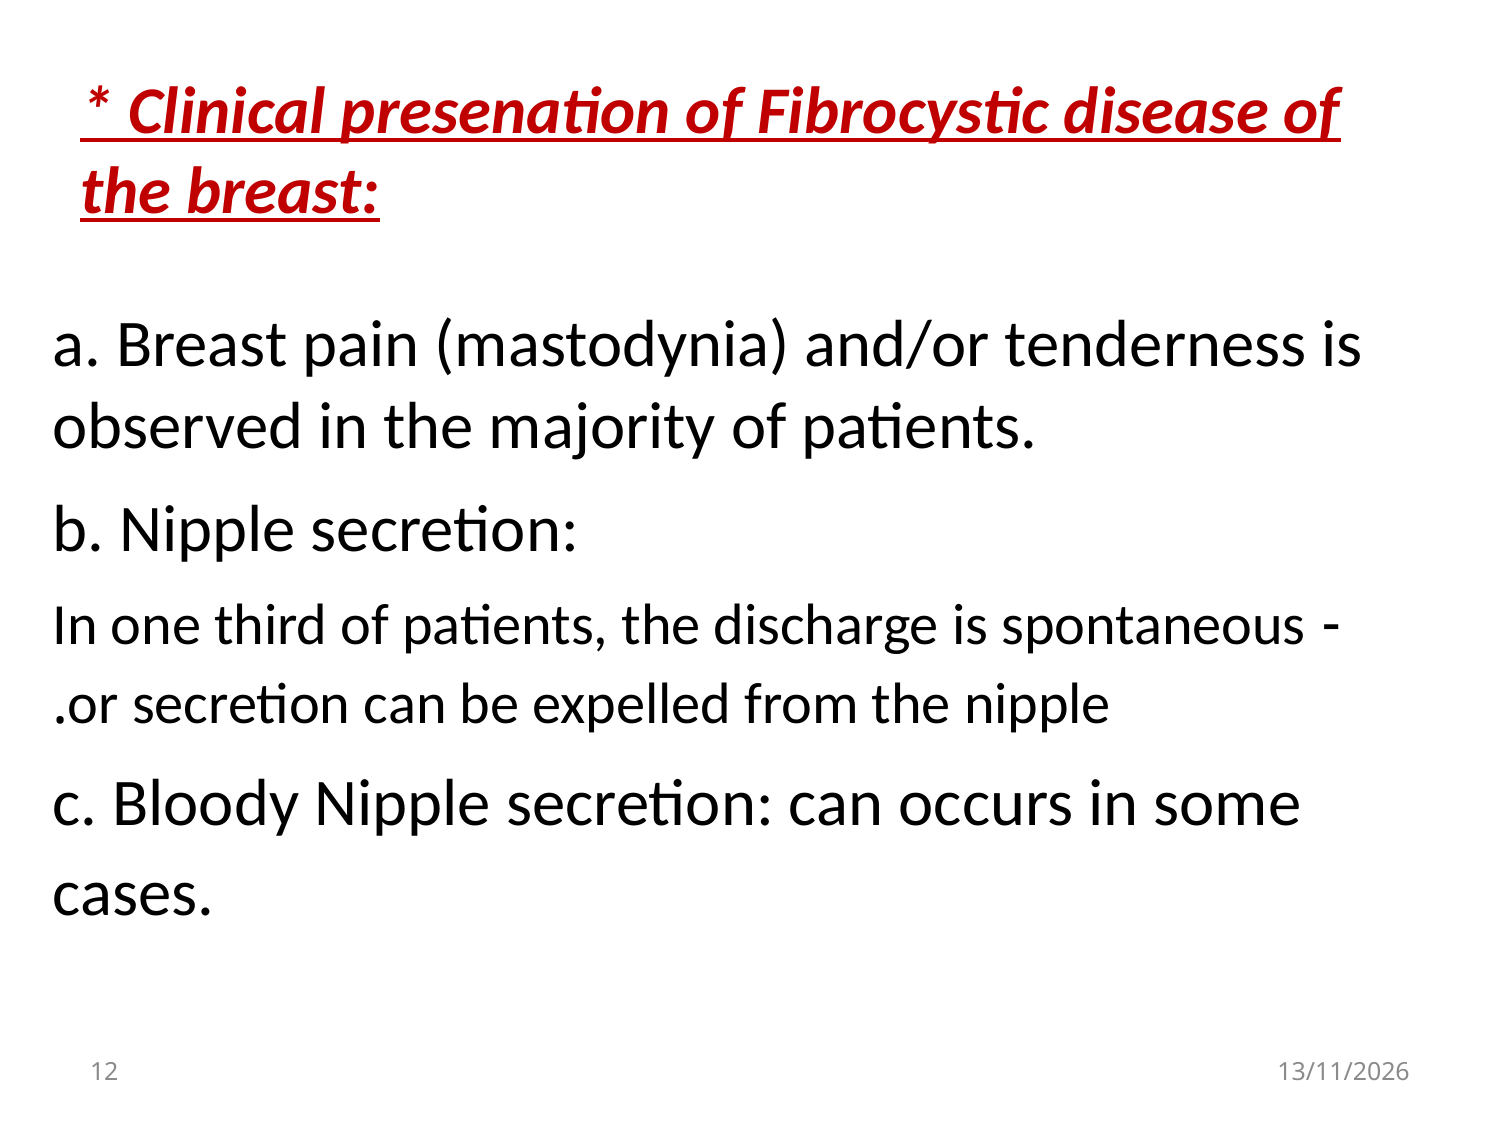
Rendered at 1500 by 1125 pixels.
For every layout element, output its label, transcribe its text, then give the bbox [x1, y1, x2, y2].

slide_number 12 [75, 1042, 425, 1103]
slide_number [1074, 1042, 1425, 1103]
title * Clinical presenation of Fibrocystic disease of the breast: [64, 78, 1447, 216]
list a. Breast pain (mastodynia) and/or tenderness is observed in the majority of patients. b. Nipple secretion: - In one third of patients, the discharge is spontaneous or secretion can be expelled from the nipple. c. Bloody Nipple secretion: can occurs in some cases. [37, 290, 1450, 1012]
